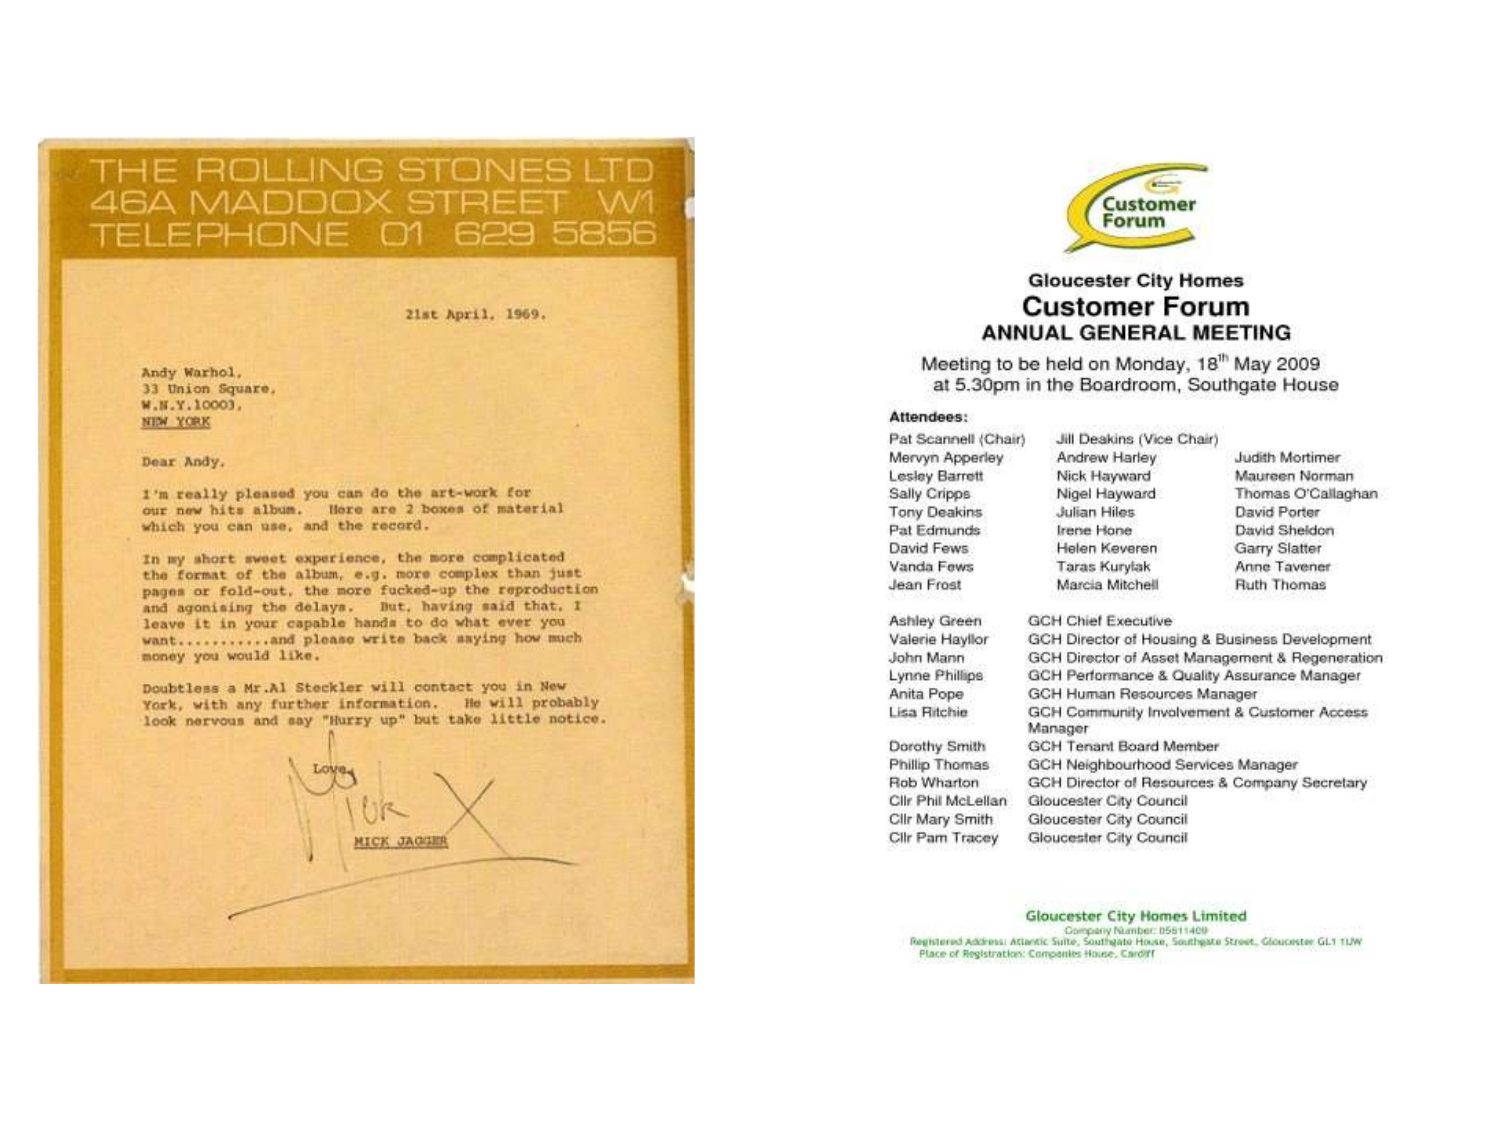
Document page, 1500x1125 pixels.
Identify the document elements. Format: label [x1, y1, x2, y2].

text_box [37, 137, 695, 984]
text_box [812, 137, 1461, 983]
